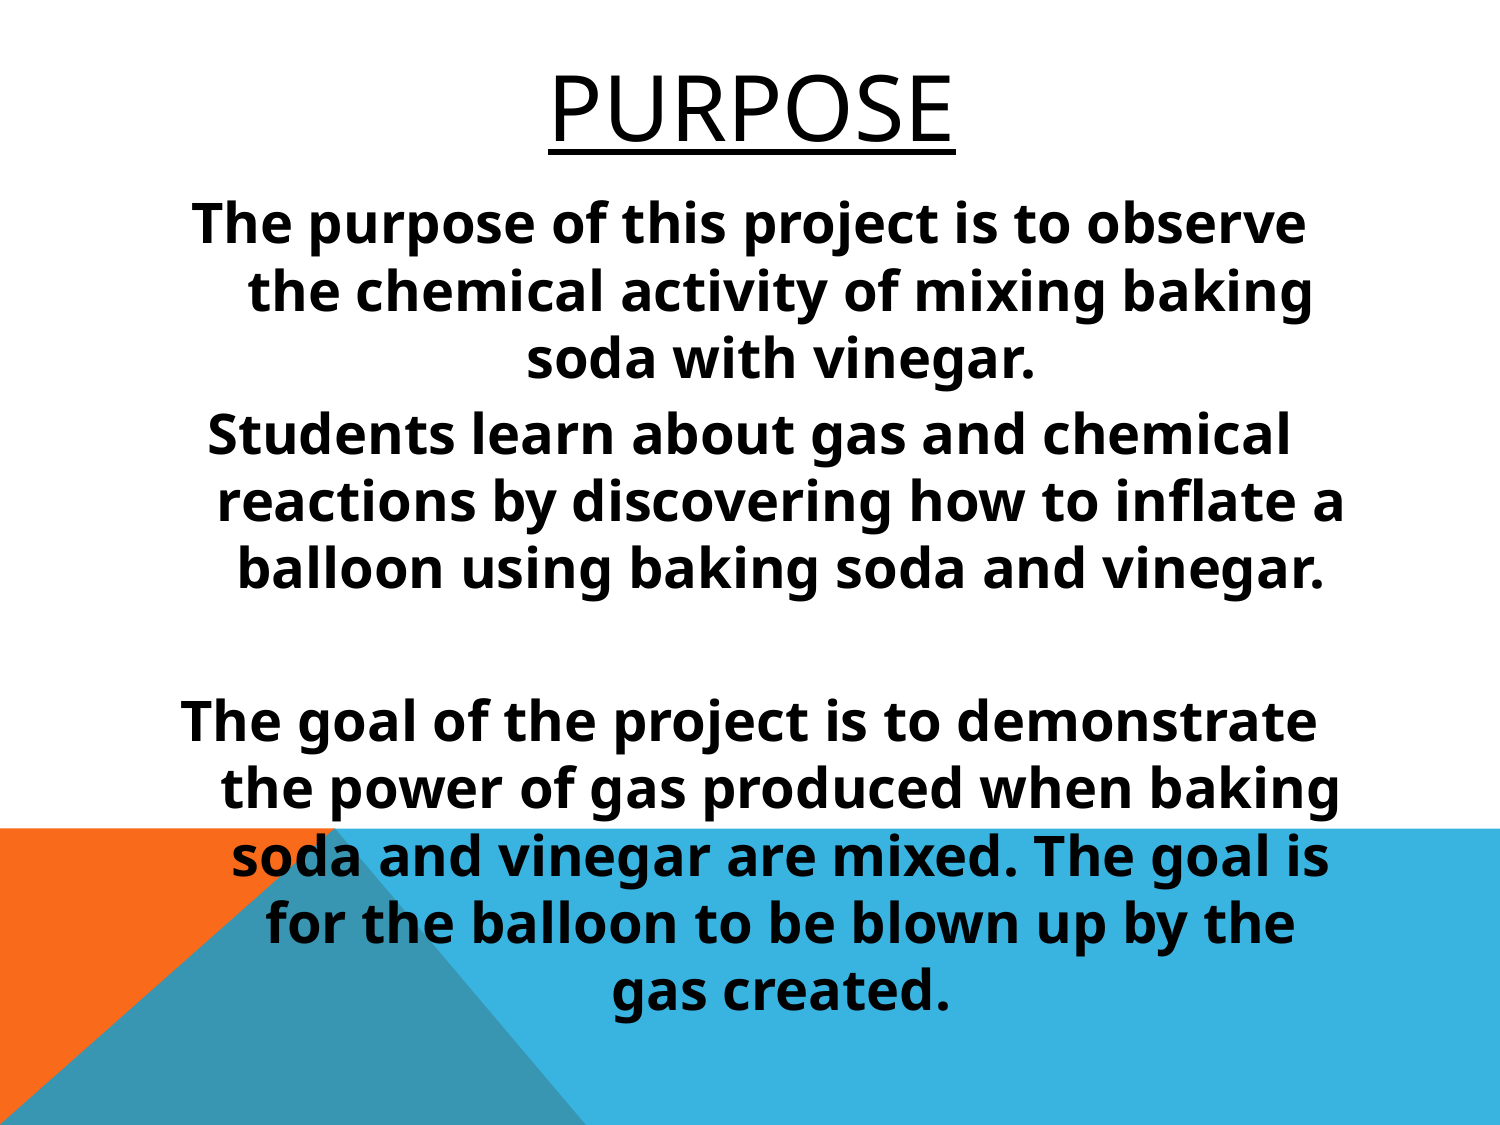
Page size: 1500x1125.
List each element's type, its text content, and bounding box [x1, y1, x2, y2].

list The purpose of this project is to observe the chemical activity of mixing baking soda with vinegar. Students learn about gas and chemical reactions by discovering how to inflate a balloon using baking soda and vinegar. The goal of the project is to demonstrate the power of gas produced when baking soda and vinegar are mixed. The goal is for the balloon to be blown up by the gas created. [133, 180, 1367, 1060]
title purpose [135, 60, 1369, 150]
